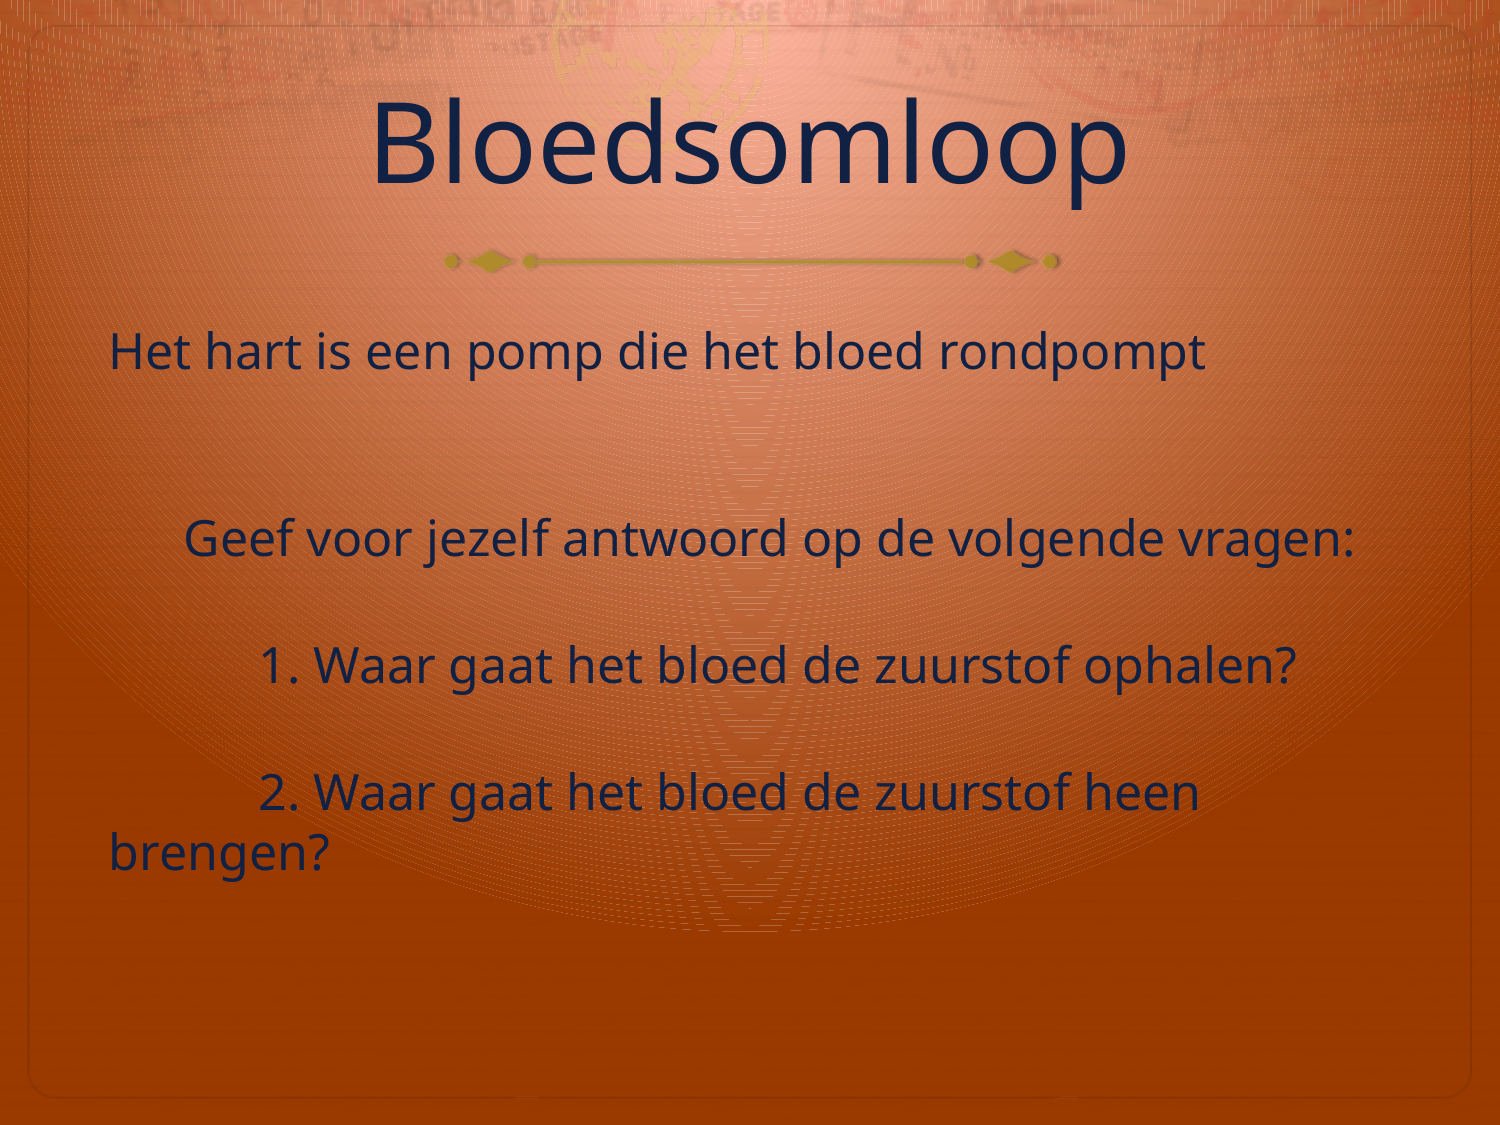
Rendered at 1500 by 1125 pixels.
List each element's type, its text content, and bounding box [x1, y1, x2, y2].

picture [0, 0, 1500, 1125]
list Het hart is een pomp die het bloed rondpompt Geef voor jezelf antwoord op de volgende vragen: 1. Waar gaat het bloed de zuurstof ophalen? 2. Waar gaat het bloed de zuurstof heen brengen? [93, 312, 1407, 988]
title Bloedsomloop [93, 45, 1407, 233]
